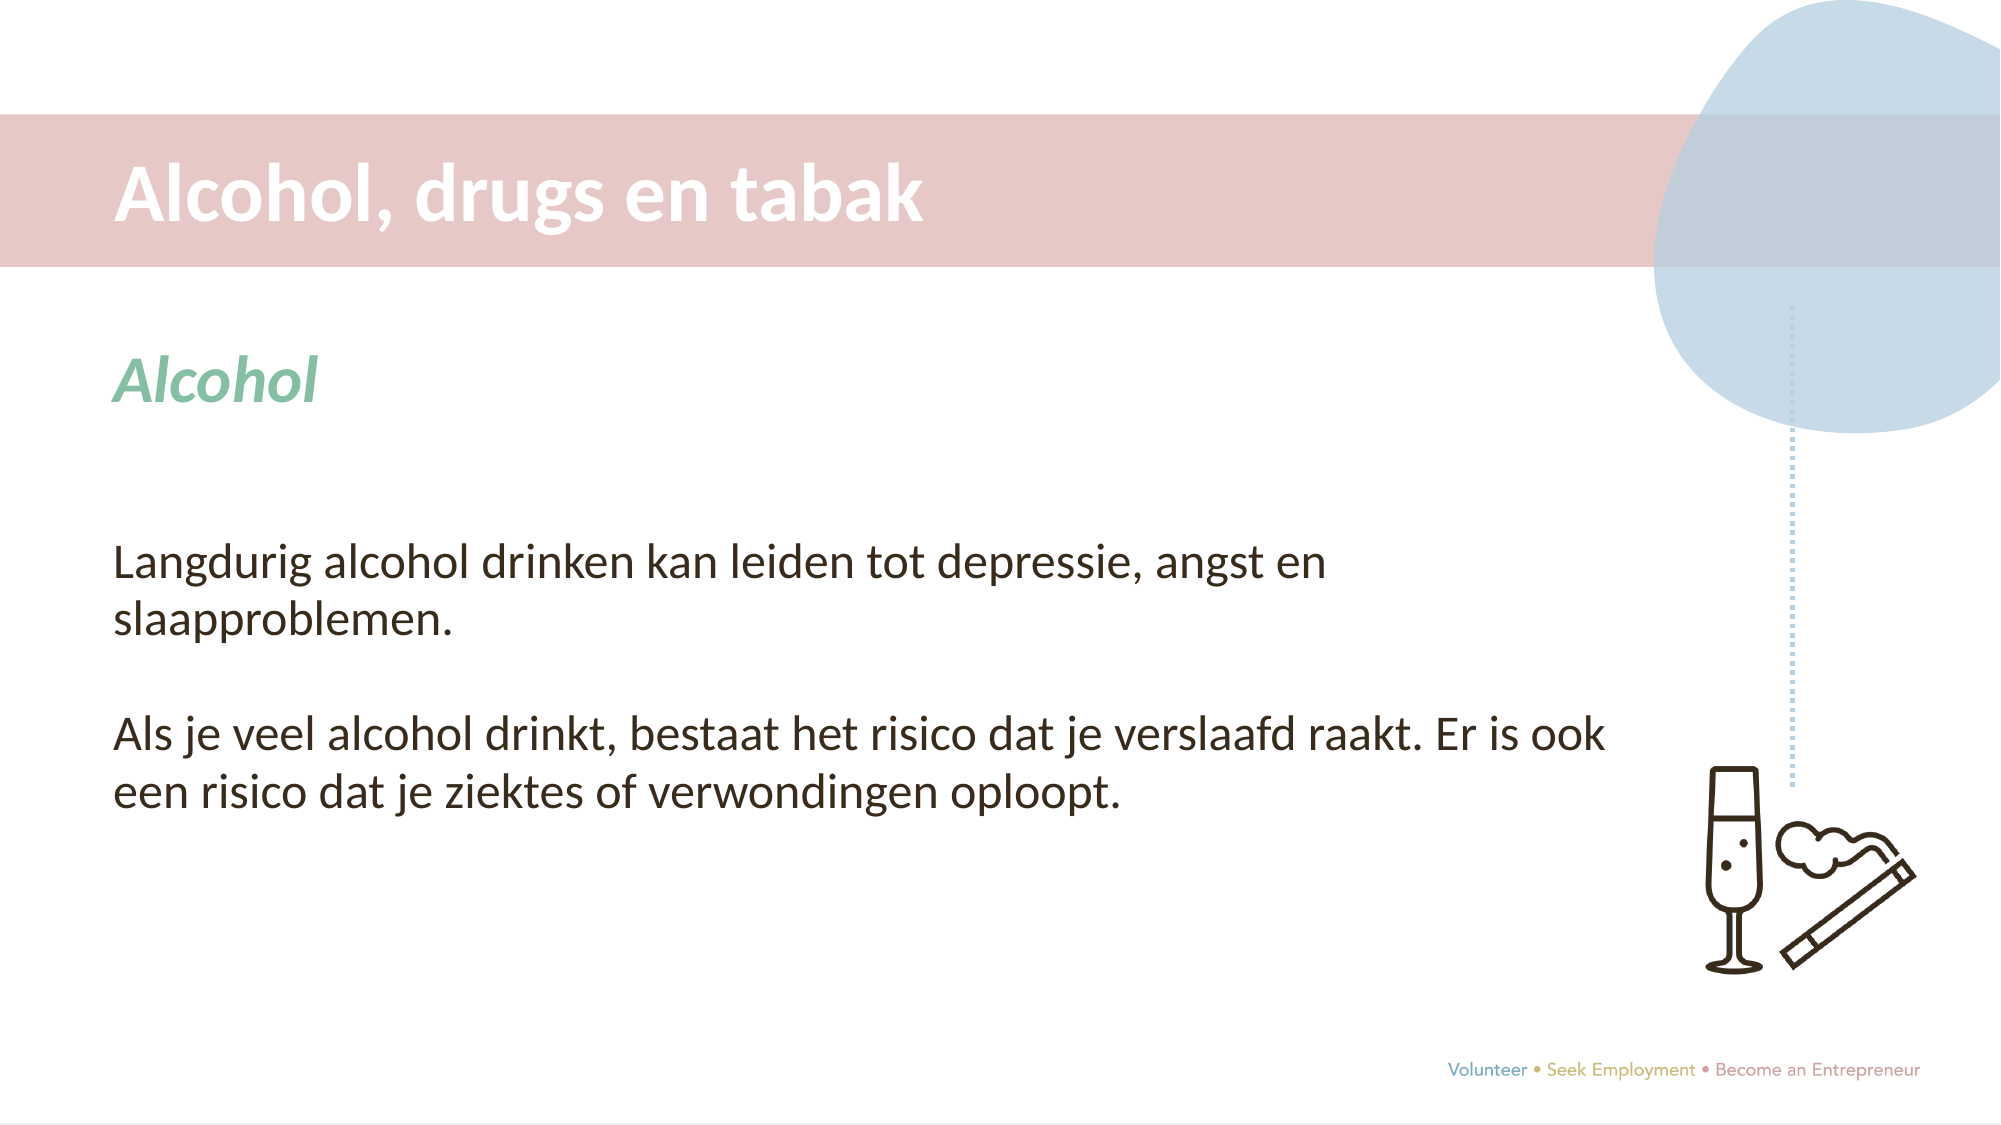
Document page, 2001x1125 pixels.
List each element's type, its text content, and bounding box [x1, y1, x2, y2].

text_box Alcohol Langdurig alcohol drinken kan leiden tot depressie, angst en slaapproblemen. Als je veel alcohol drinkt, bestaat het risico dat je verslaafd raakt. Er is ook een risico dat je ziektes of verwondingen oploopt. [98, 350, 1683, 975]
text_box [0, 113, 1699, 268]
text_box [1653, 0, 2000, 434]
text_box Alcohol, drugs en tabak [99, 147, 1312, 290]
picture [1621, 757, 1938, 995]
picture [1418, 1046, 1971, 1103]
